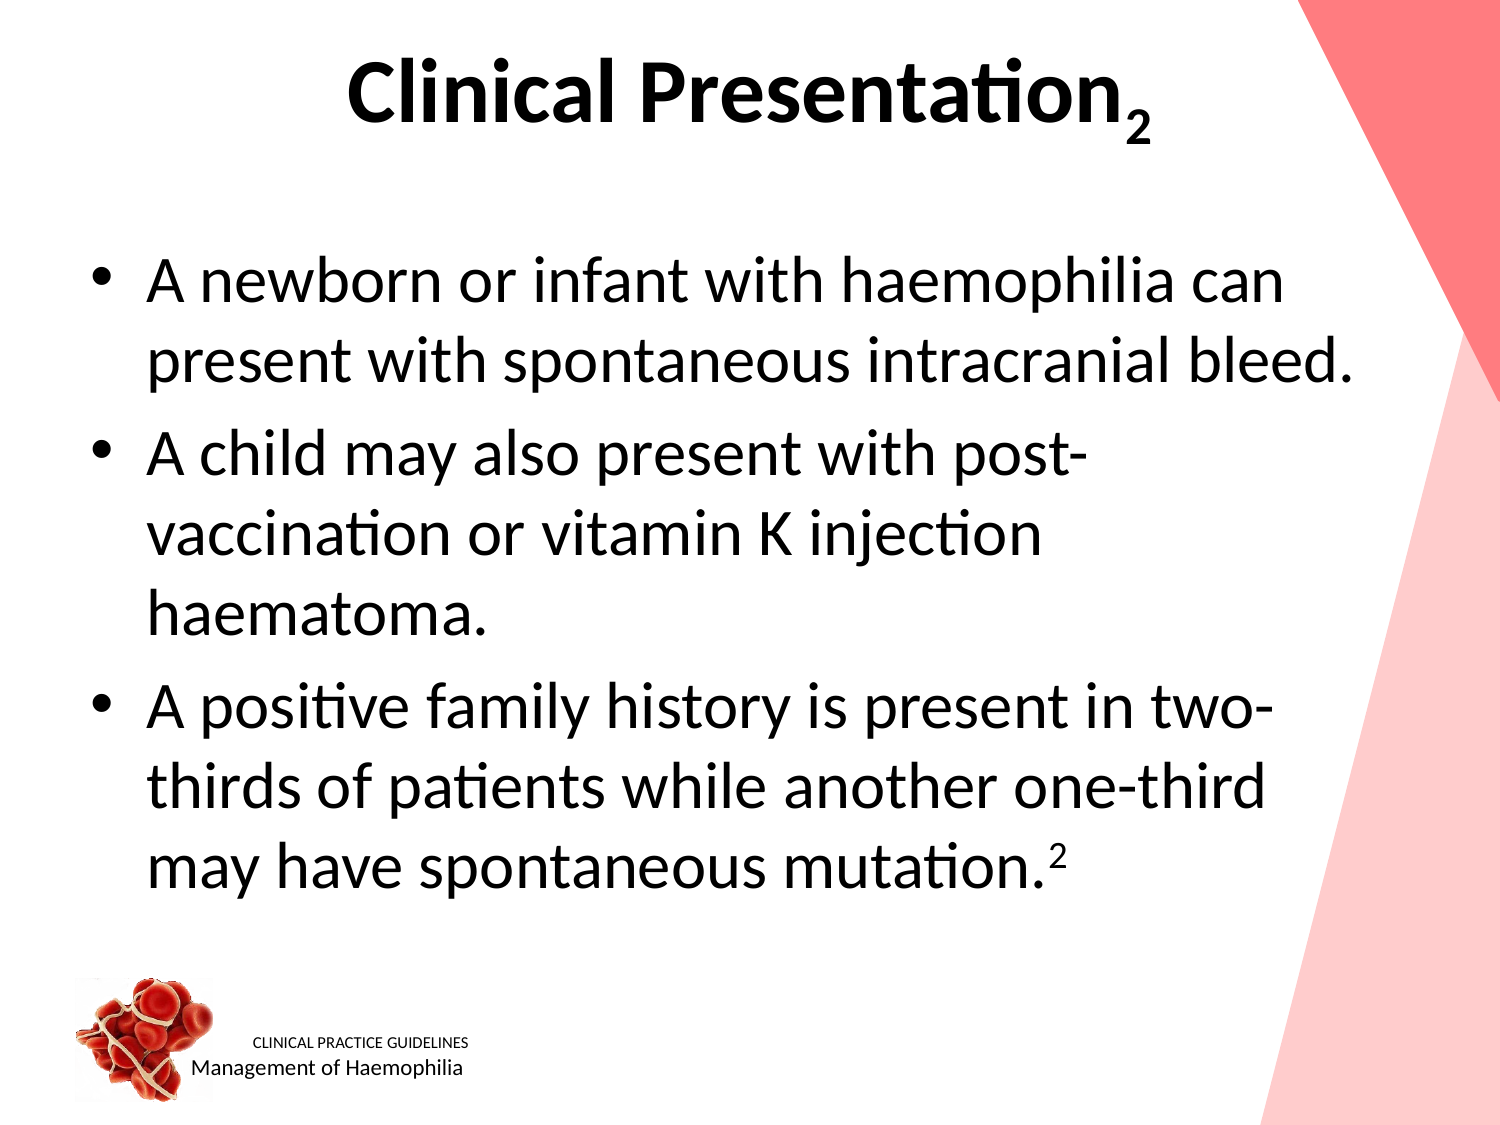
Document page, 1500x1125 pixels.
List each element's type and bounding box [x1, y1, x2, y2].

text_box [74, 0, 1500, 1125]
